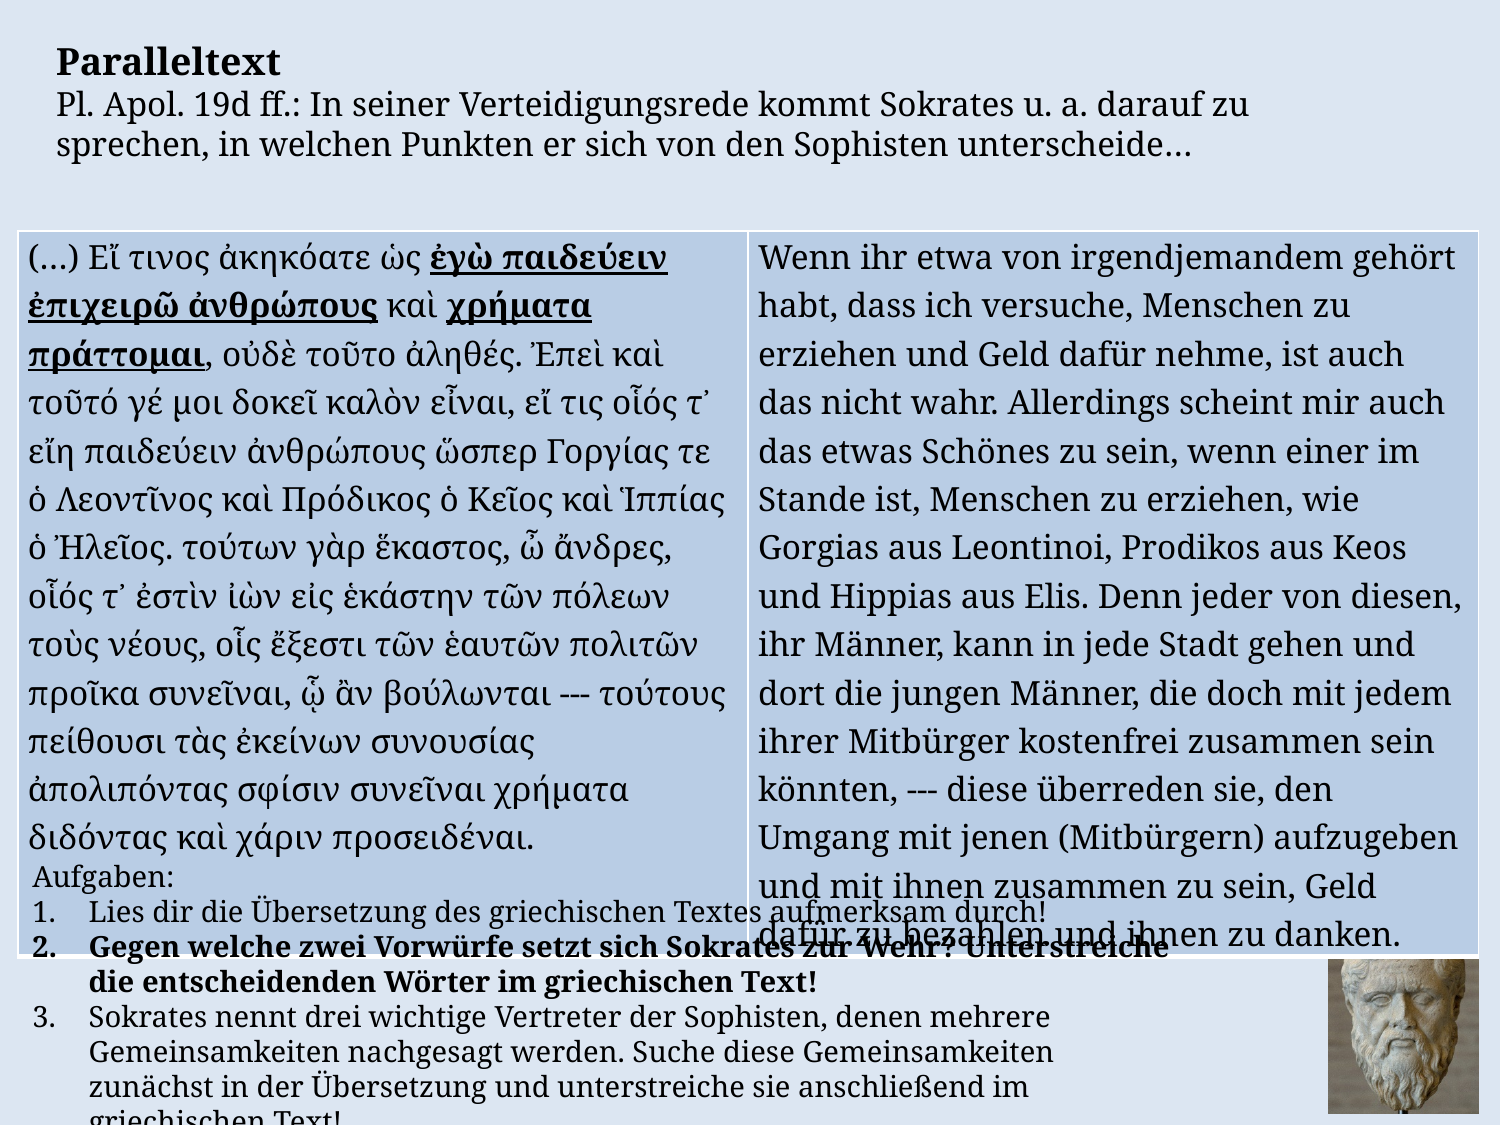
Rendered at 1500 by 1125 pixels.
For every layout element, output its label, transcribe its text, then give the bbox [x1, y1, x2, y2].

text_box Aufgaben: Lies dir die Übersetzung des griechischen Textes aufmerksam durch! Gegen welche zwei Vorwürfe setzt sich Sokrates zur Wehr? Unterstreiche die entscheidenden Wörter im griechischen Text! Sokrates nennt drei wichtige Vertreter der Sophisten, denen mehrere Gemeinsamkeiten nachgesagt werden. Suche diese Gemeinsamkeiten zunächst in der Übersetzung und unterstreiche sie anschließend im griechischen Text! [17, 851, 1199, 1125]
picture [1328, 904, 1479, 1114]
text_box Paralleltext Pl. Apol. 19d ff.: In seiner Verteidigungsrede kommt Sokrates u. a. darauf zu sprechen, in welchen Punkten er sich von den Sophisten unterscheide… [41, 30, 1329, 216]
table_header (…) Εἴ τινος ἀκηκόατε ὡς ἐγὼ παιδεύειν ἐπιχειρῶ ἀνθρώπους καὶ χρήματα πράττομαι, οὐδὲ τοῦτο ἀληθές. Ἐπεὶ καὶ τοῦτό γέ μοι δοκεῖ καλὸν εἶναι, εἴ τις οἷός τ᾽ εἴη παιδεύειν ἀνθρώπους ὥσπερ Γοργίας τε ὁ Λεοντῖνος καὶ Πρόδικος ὁ Κεῖος καὶ Ἱππίας ὁ Ἠλεῖος. τούτων γὰρ ἕκαστος, ὦ ἄνδρες, οἷός τ᾽ ἐστὶν ἰὼν εἰς ἑκάστην τῶν πόλεων τοὺς νέους, οἷς ἔξεστι τῶν ἑαυτῶν πολιτῶν προῖκα συνεῖναι, ᾧ ἂν βούλωνται --- τούτους πείθουσι τὰς ἐκείνων συνουσίας ἀπολιπόντας σφίσιν συνεῖναι χρήματα διδόντας καὶ χάριν προσειδέναι. [19, 232, 747, 851]
table_header Wenn ihr etwa von irgendjemandem gehört habt, dass ich versuche, Menschen zu erziehen und Geld dafür nehme, ist auch das nicht wahr. Allerdings scheint mir auch das etwas Schönes zu sein, wenn einer im Stande ist, Menschen zu erziehen, wie Gorgias aus Leontinoi, Prodikos aus Keos und Hippias aus Elis. Denn jeder von diesen, ihr Männer, kann in jede Stadt gehen und dort die jungen Männer, die doch mit jedem ihrer Mitbürger kostenfrei zusammen sein könnten, --- diese überreden sie, den Umgang mit jenen (Mitbürgern) aufzugeben und mit ihnen zusammen zu sein, Geld dafür zu bezahlen und ihnen zu danken. [749, 232, 1478, 954]
